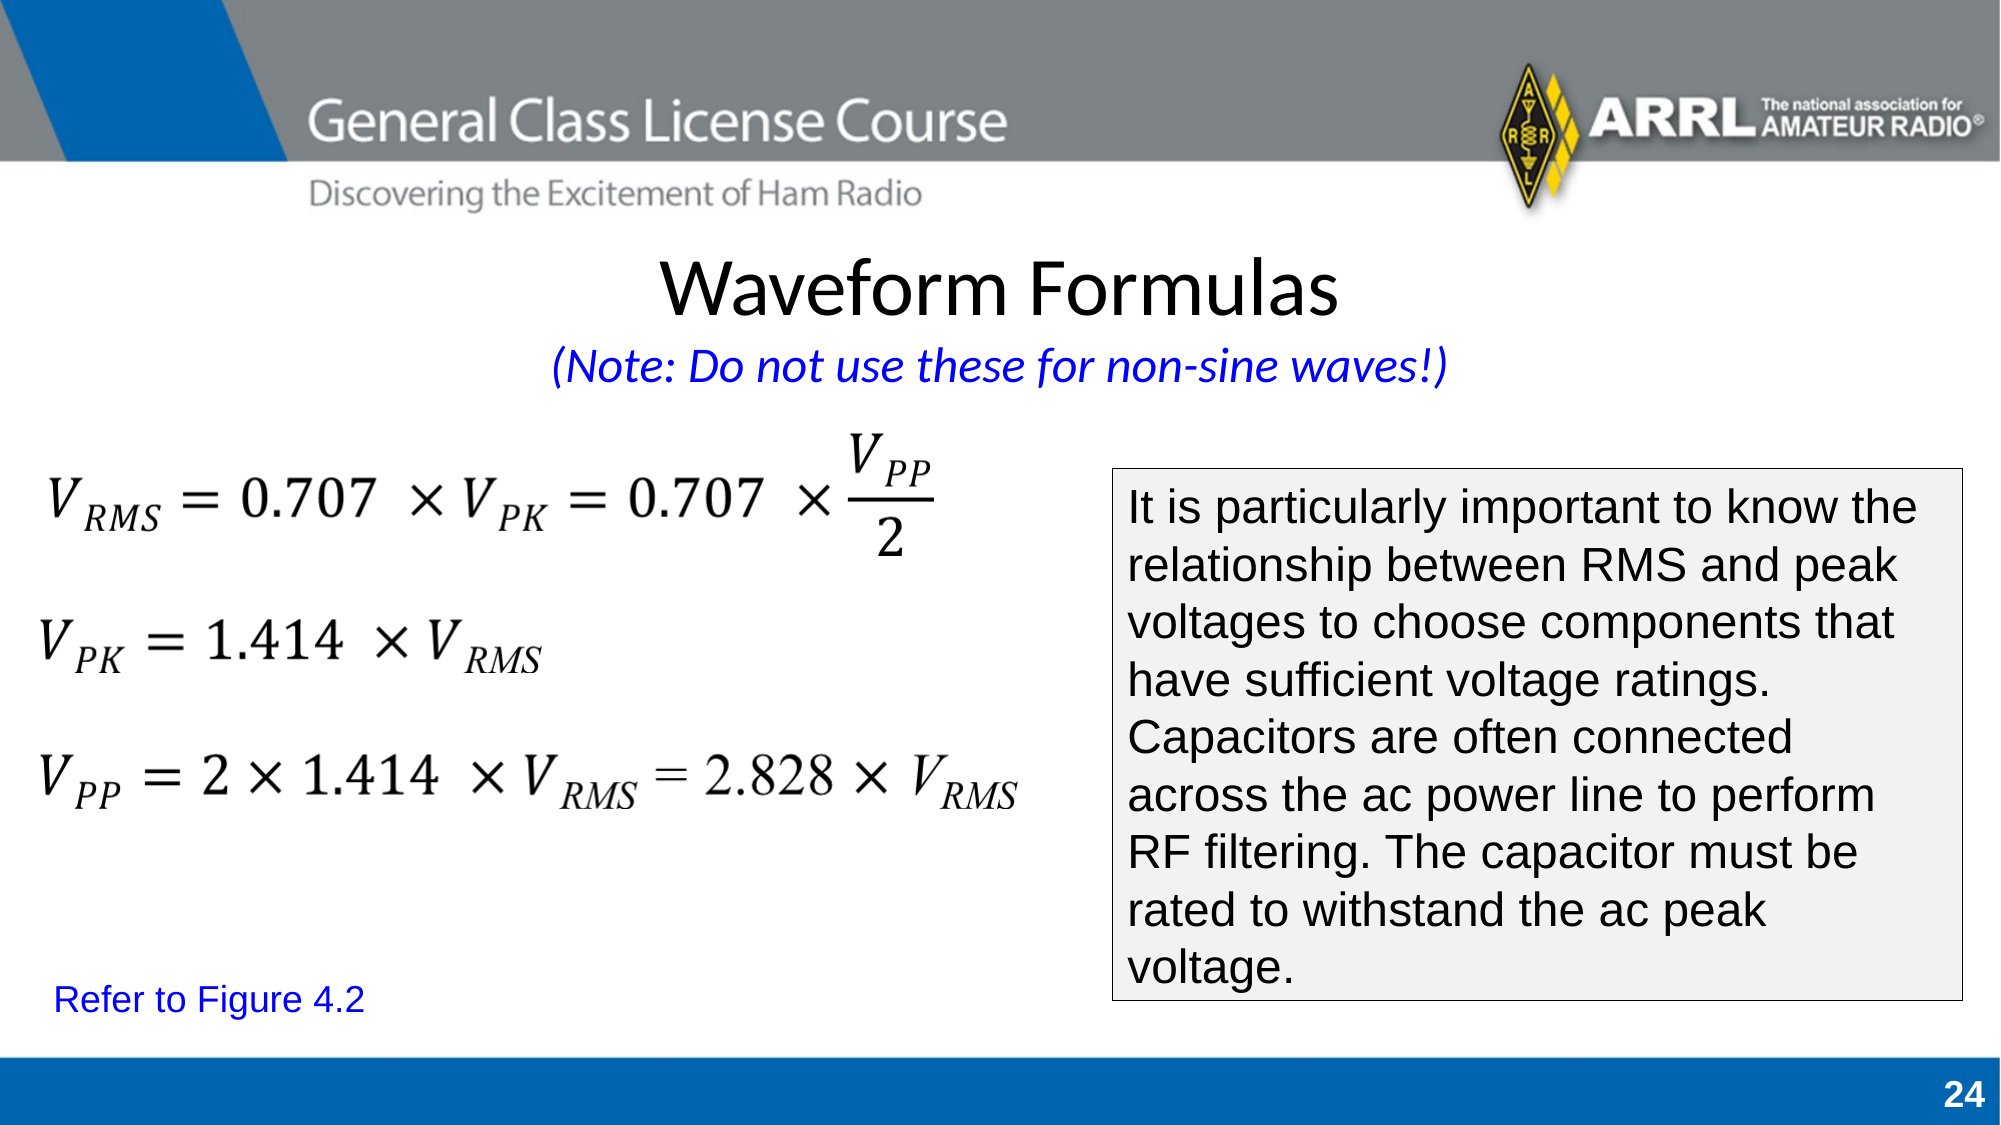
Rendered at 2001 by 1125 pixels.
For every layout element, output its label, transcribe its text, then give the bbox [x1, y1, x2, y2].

text_box [38, 604, 545, 673]
text_box It is particularly important to know the relationship between RMS and peak voltages to choose components that have sufficient voltage ratings. Capacitors are often connected across the ac power line to perform RF filtering. The capacitor must be rated to withstand the ac peak voltage. [1112, 468, 1963, 1001]
title Waveform Formulas (Note: Do not use these for non-sine waves!) [99, 224, 1900, 413]
text_box 24 [1875, 1062, 2000, 1123]
text_box Refer to Figure 4.2 [38, 967, 626, 1028]
picture [0, 0, 2001, 1125]
text_box [38, 425, 944, 557]
text_box [38, 737, 1057, 809]
